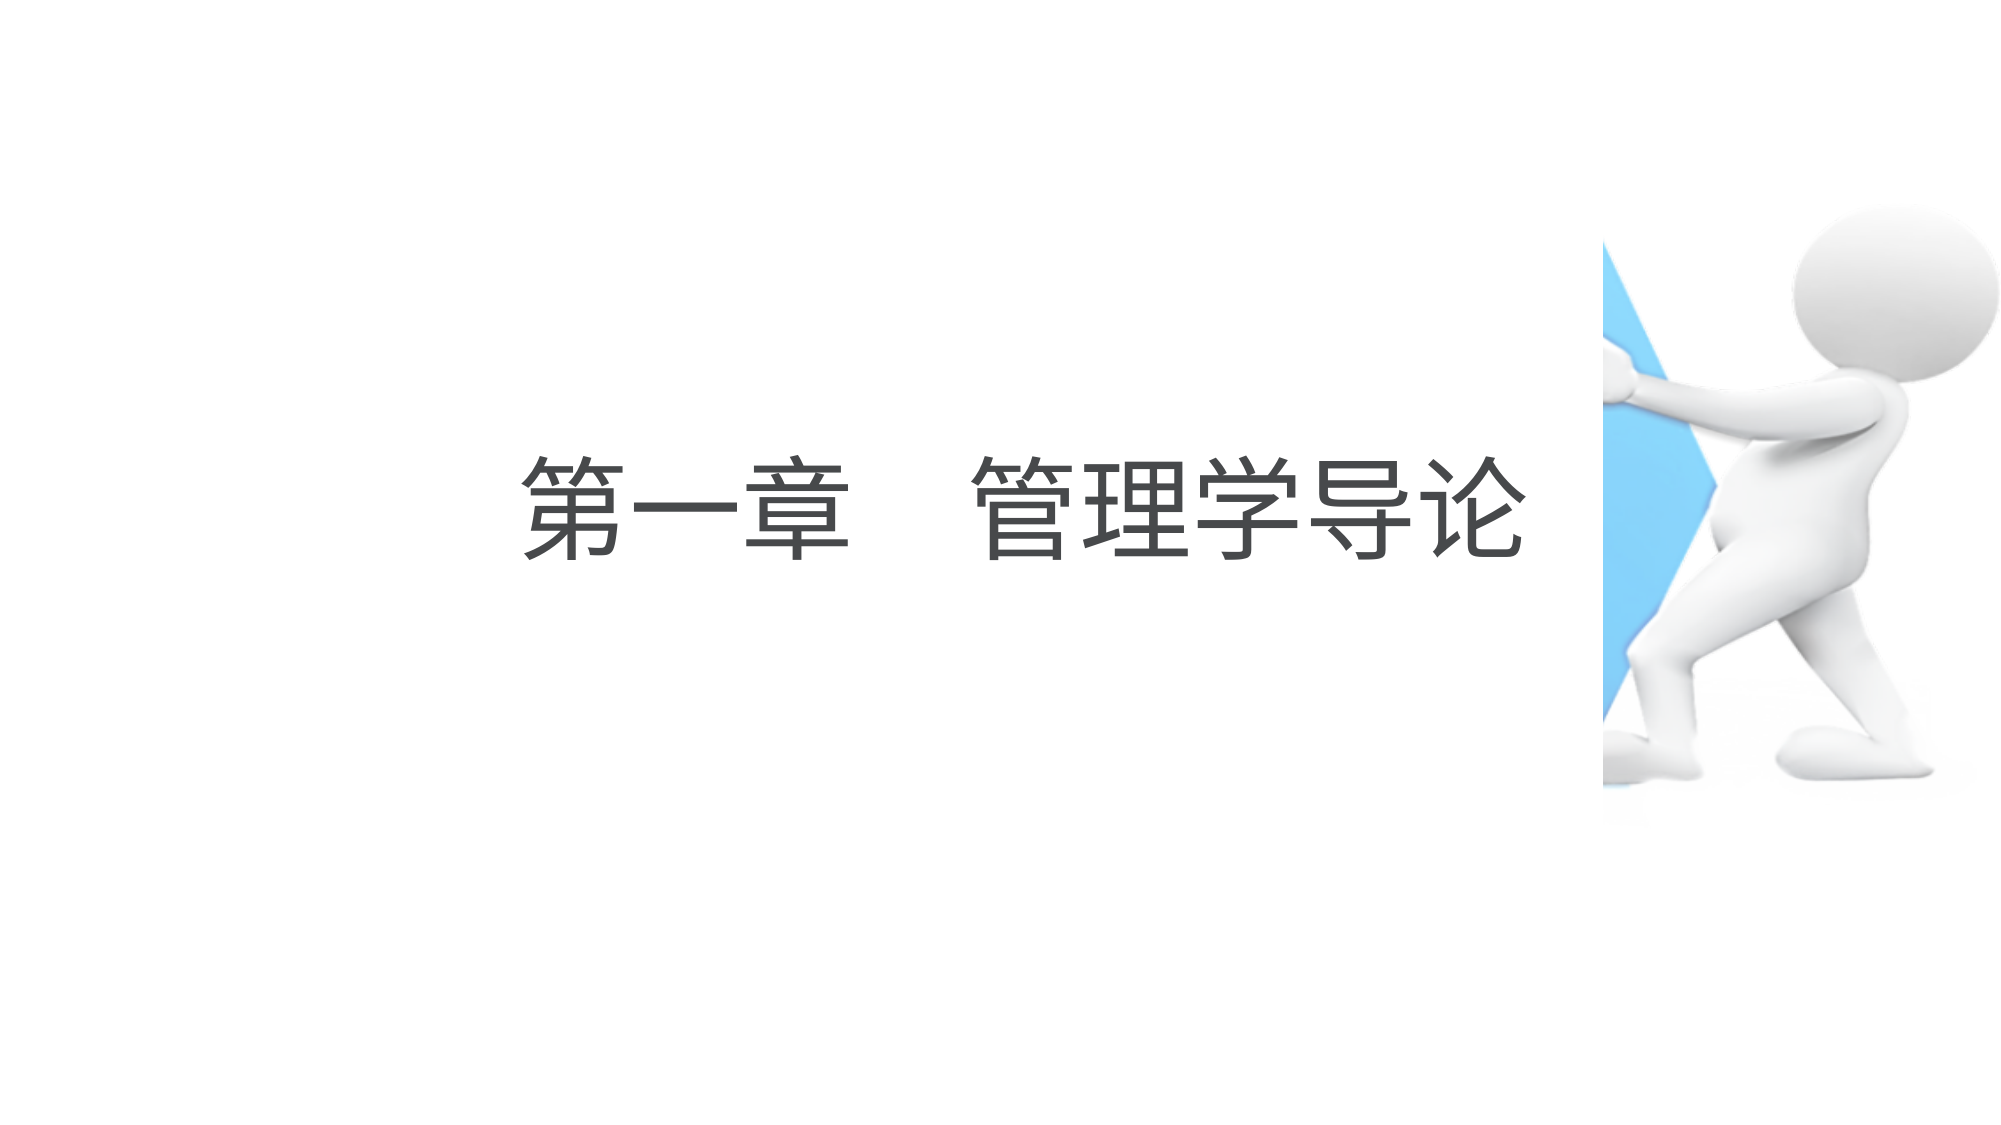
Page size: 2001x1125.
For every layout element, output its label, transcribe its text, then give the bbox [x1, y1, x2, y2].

title 第一章 管理学导论 [449, 383, 1597, 592]
